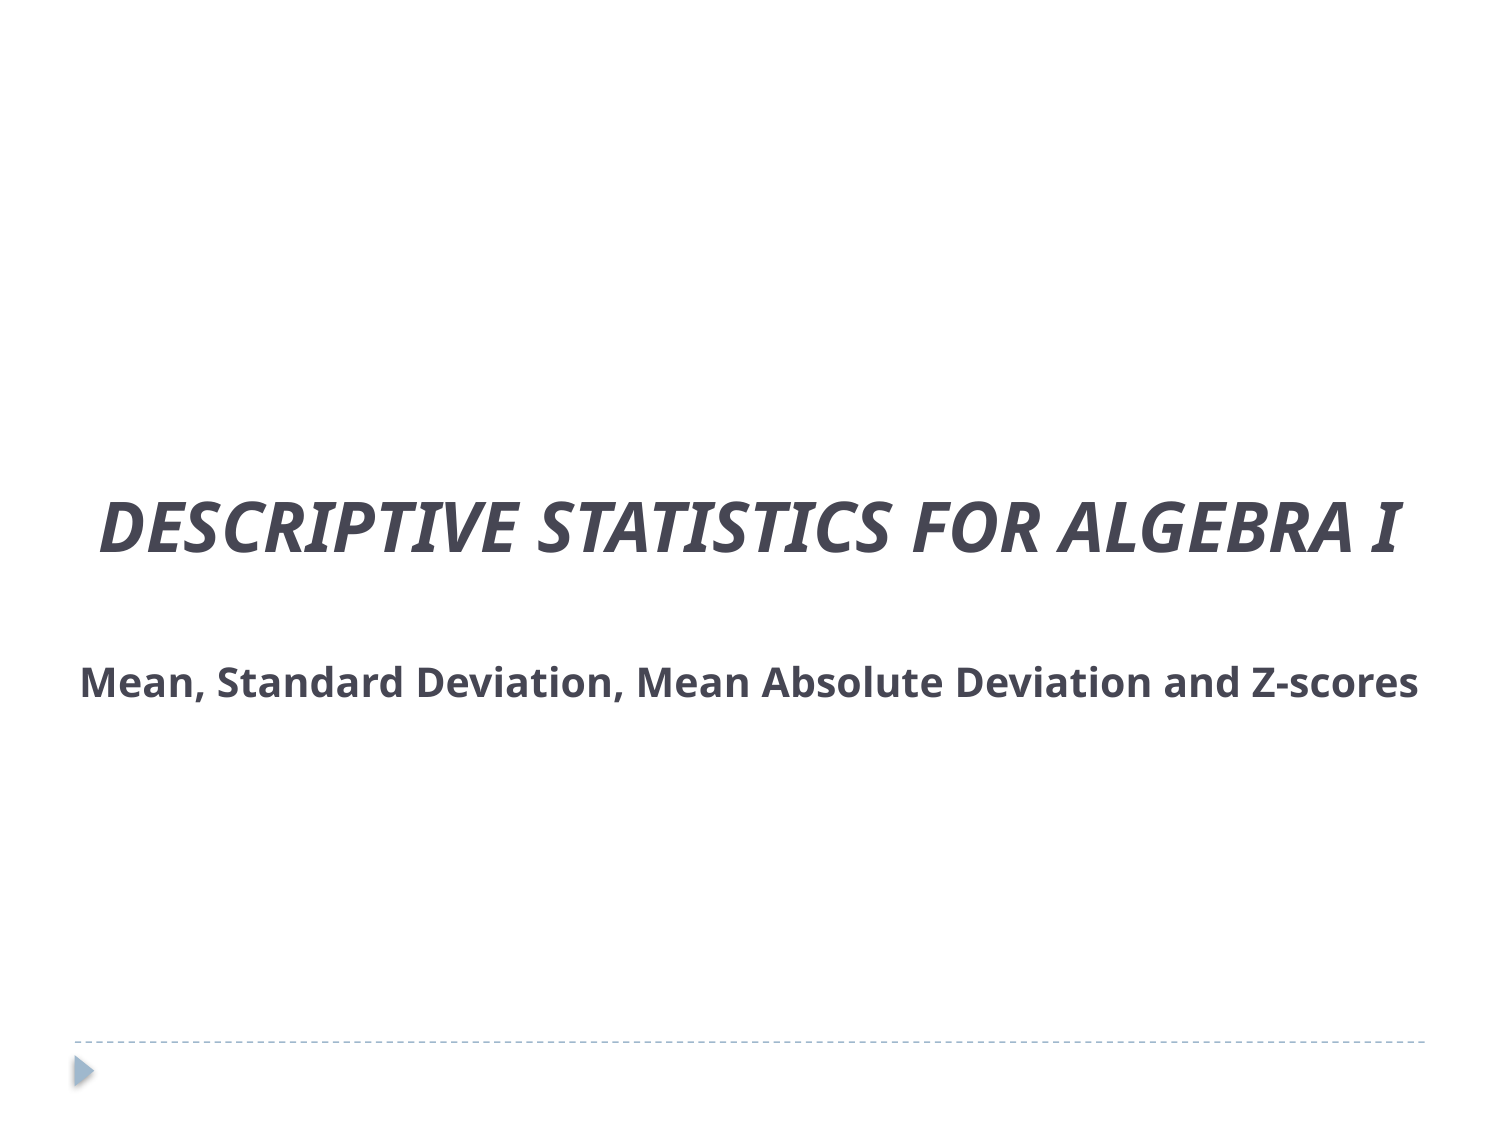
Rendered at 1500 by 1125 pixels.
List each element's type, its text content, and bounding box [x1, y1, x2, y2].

subtitle Mean, Standard Deviation, Mean Absolute Deviation and Z-scores [0, 597, 1500, 716]
title DESCRIPTIVE STATISTICS FOR ALGEBRA I [0, 302, 1500, 575]
